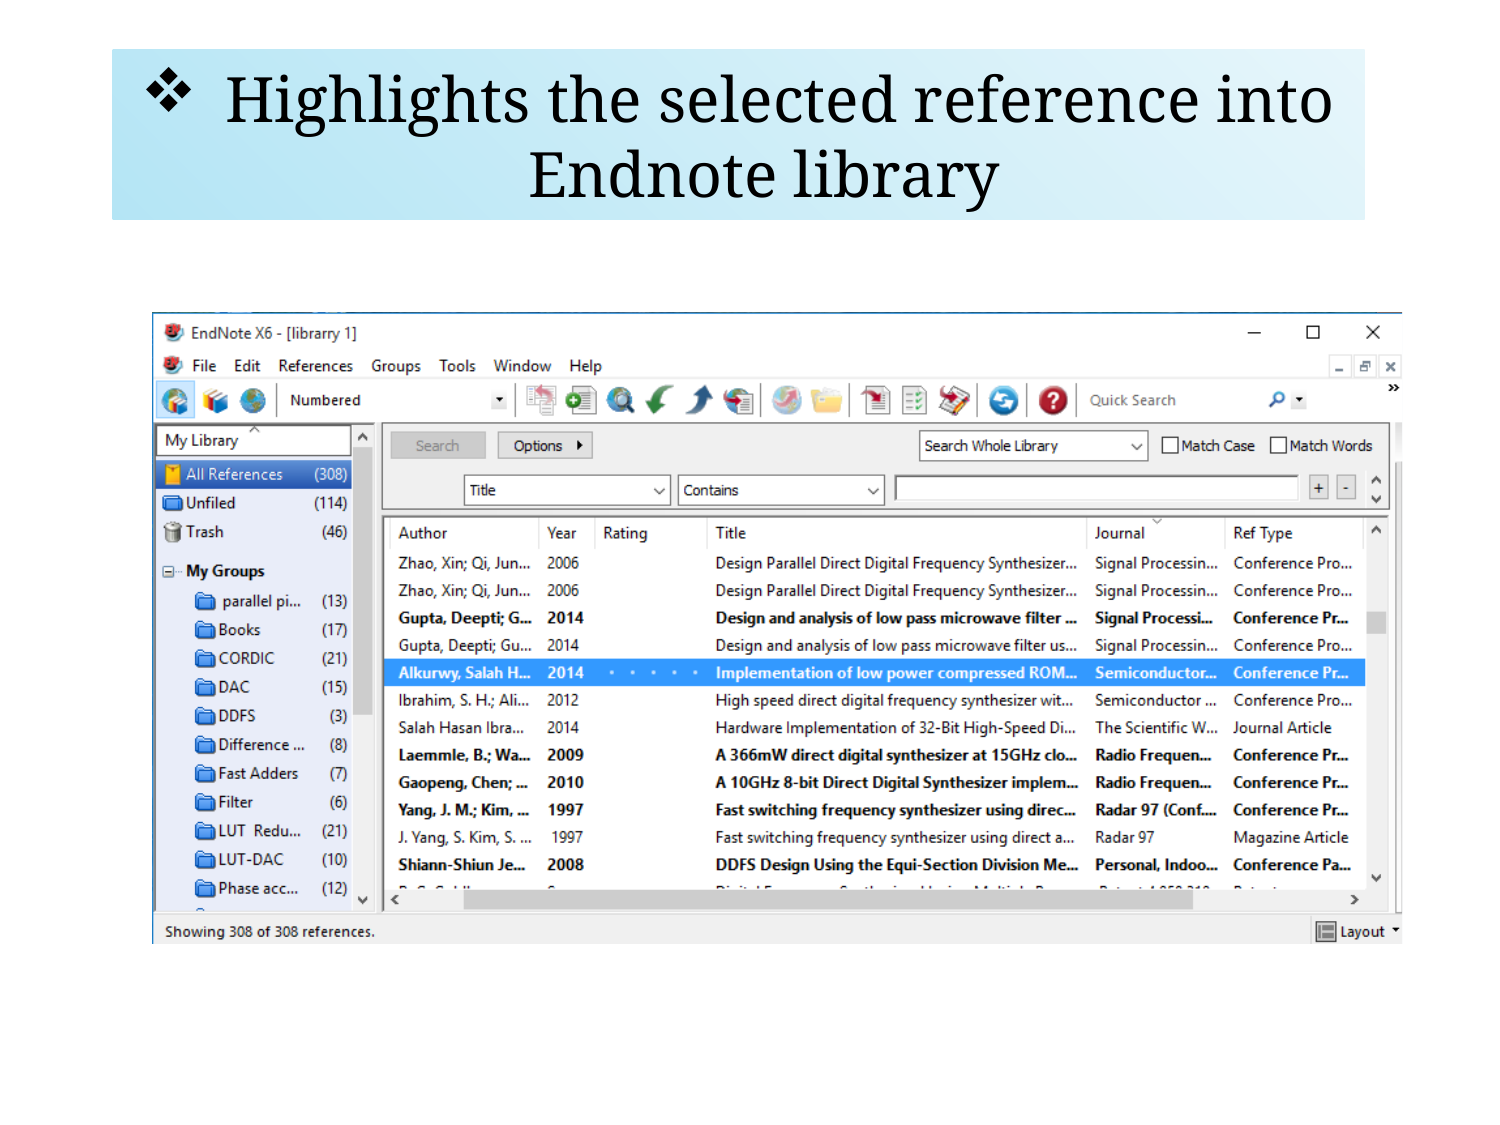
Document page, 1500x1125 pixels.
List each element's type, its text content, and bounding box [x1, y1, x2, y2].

picture [151, 312, 1403, 945]
text_box Highlights the selected reference into Endnote library [112, 49, 1365, 220]
